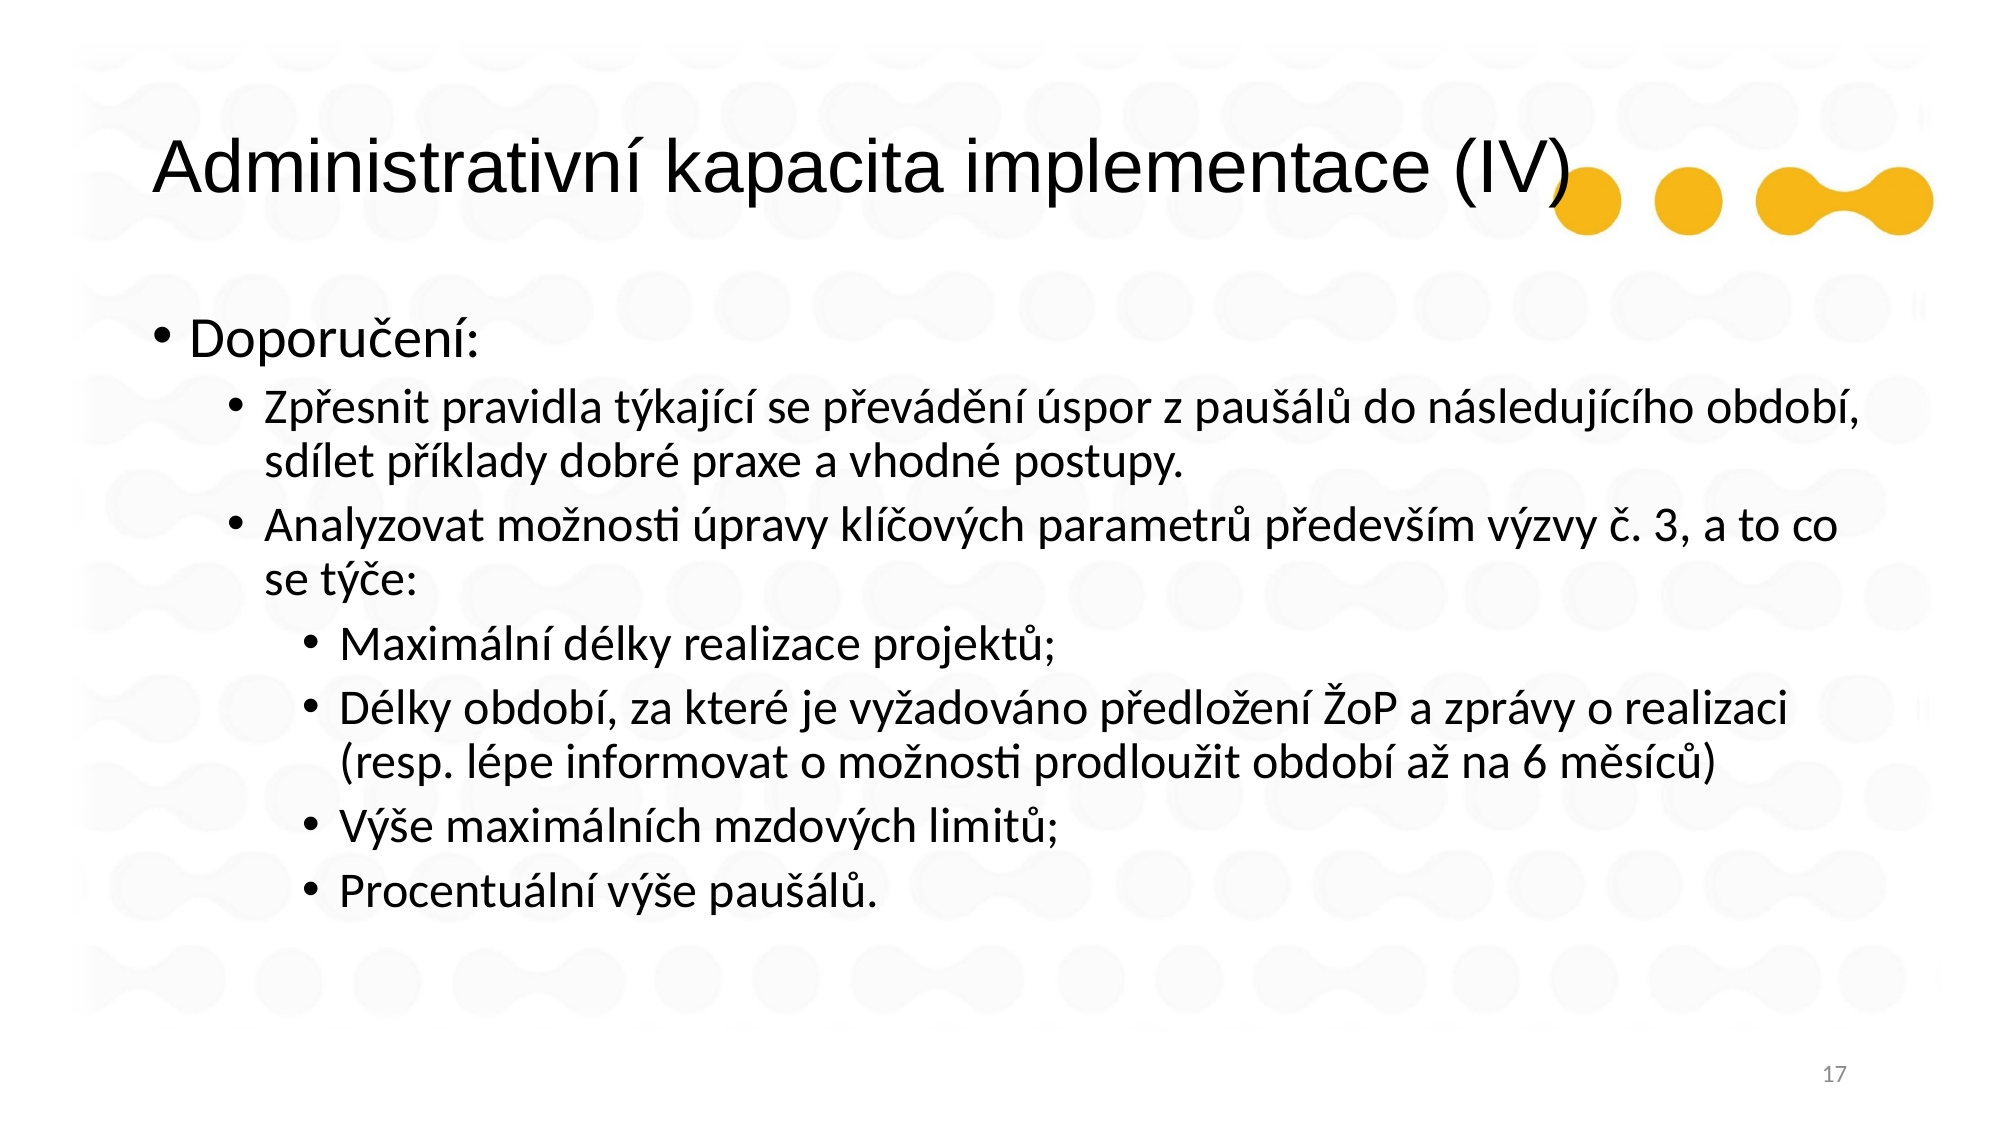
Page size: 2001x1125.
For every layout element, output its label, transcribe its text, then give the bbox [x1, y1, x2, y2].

list Doporučení: Zpřesnit pravidla týkající se převádění úspor z paušálů do následujícího období, sdílet příklady dobré praxe a vhodné postupy. Analyzovat možnosti úpravy klíčových parametrů především výzvy č. 3, a to co se týče: Maximální délky realizace projektů; Délky období, za které je vyžadováno předložení ŽoP a zprávy o realizaci (resp. lépe informovat o možnosti prodloužit období až na 6 měsíců) Výše maximálních mzdových limitů; Procentuální výše paušálů. [137, 299, 1880, 1014]
slide_number 17 [1412, 1042, 1863, 1103]
picture [100, 70, 1943, 1004]
title Administrativní kapacita implementace (IV) [137, 59, 1863, 278]
